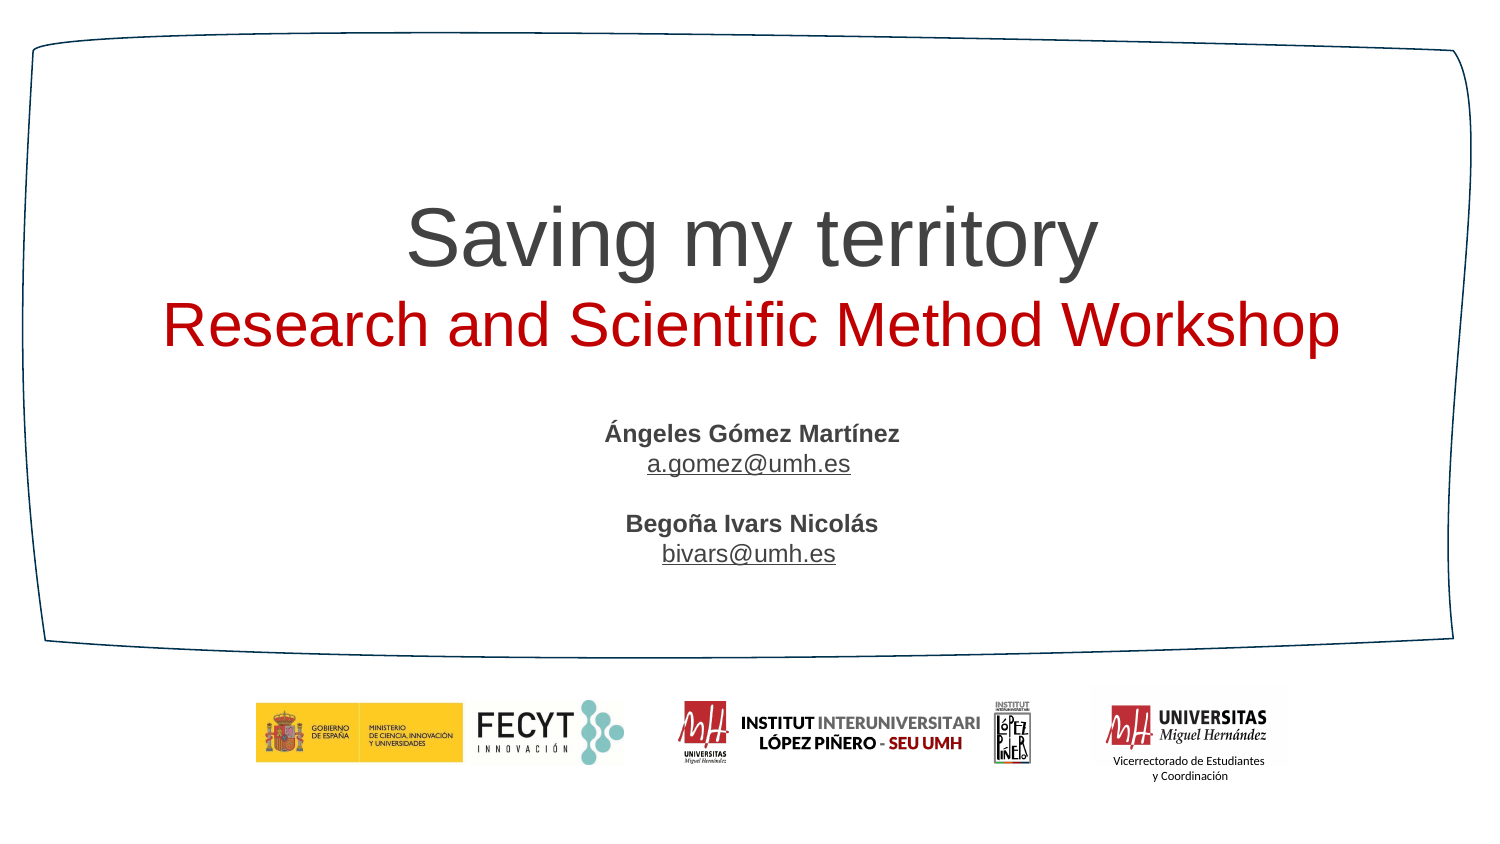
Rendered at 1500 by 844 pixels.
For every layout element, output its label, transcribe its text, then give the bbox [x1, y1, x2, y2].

text_box Ángeles Gómez Martínez a.gomez@umh.es Begoña Ivars Nicolás bivars@umh.es [88, 402, 1417, 583]
text_box [22, 32, 1471, 658]
text_box Saving my territory Research and Scientific Method Workshop [88, 147, 1417, 395]
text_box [255, 683, 1296, 782]
